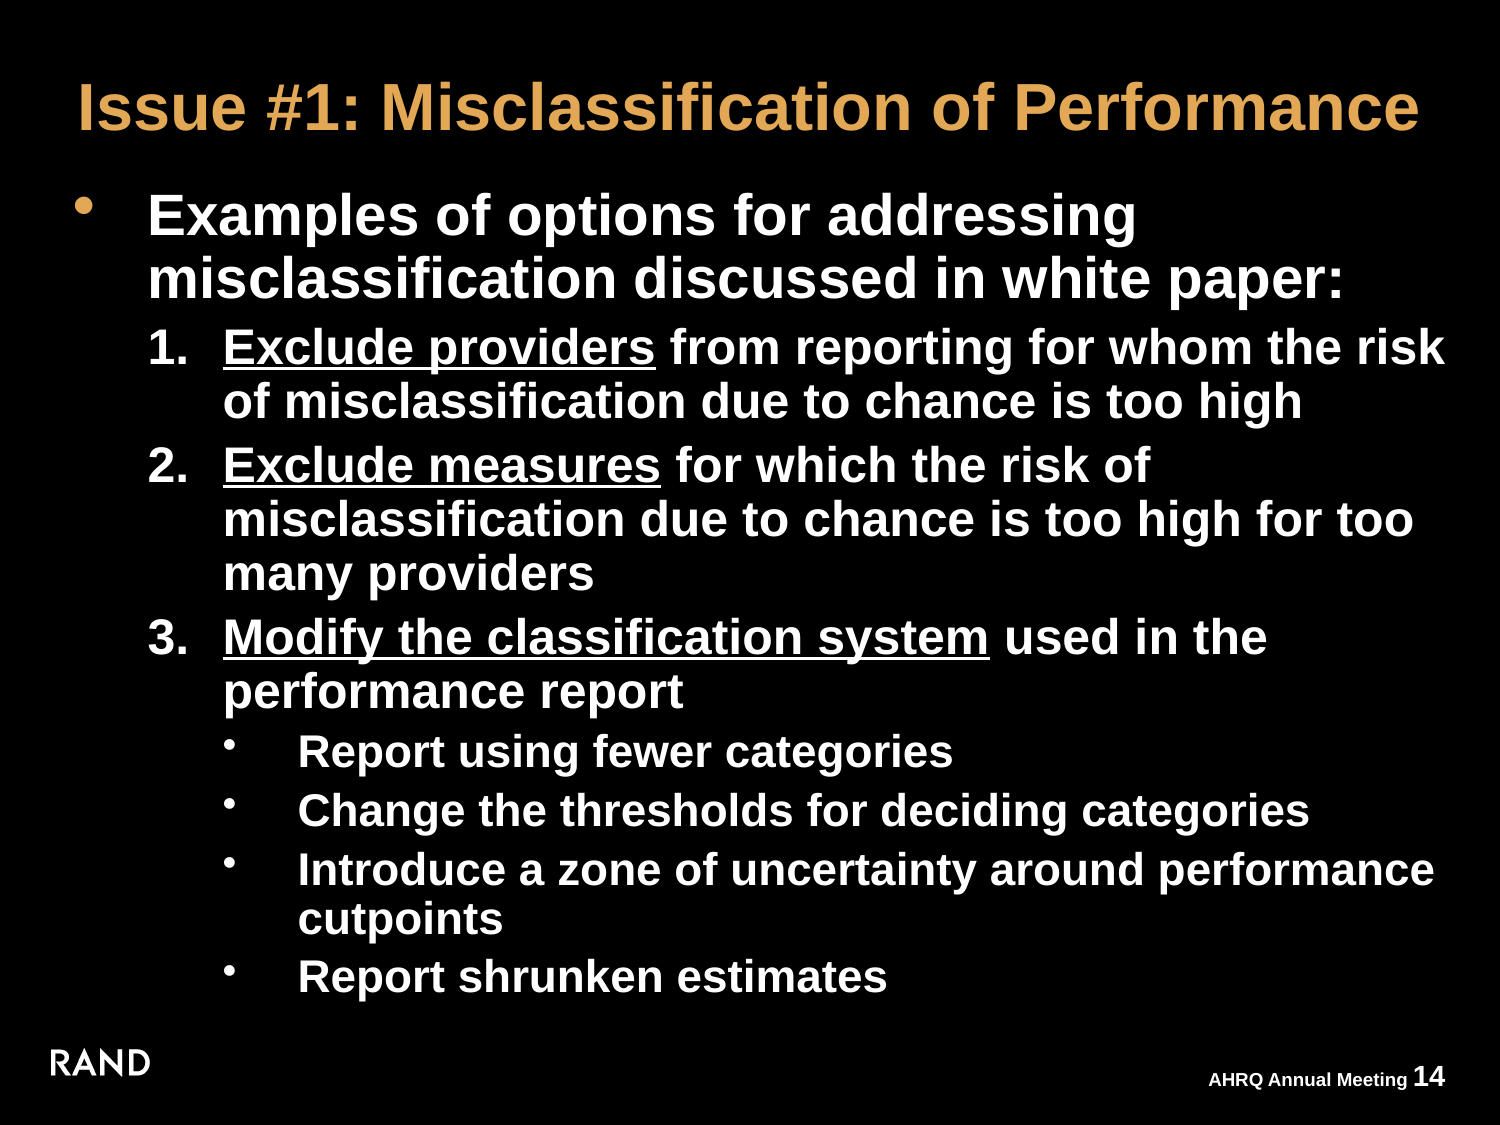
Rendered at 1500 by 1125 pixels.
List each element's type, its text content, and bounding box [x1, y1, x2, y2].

list Examples of options for addressing misclassification discussed in white paper: Exclude providers from reporting for whom the risk of misclassification due to chance is too high Exclude measures for which the risk of misclassification due to chance is too high for too many providers Modify the classification system used in the performance report Report using fewer categories Change the thresholds for deciding categories Introduce a zone of uncertainty around performance cutpoints Report shrunken estimates [72, 185, 1462, 1079]
title Issue #1: Misclassification of Performance [0, 63, 1500, 165]
picture [50, 1046, 72, 1077]
